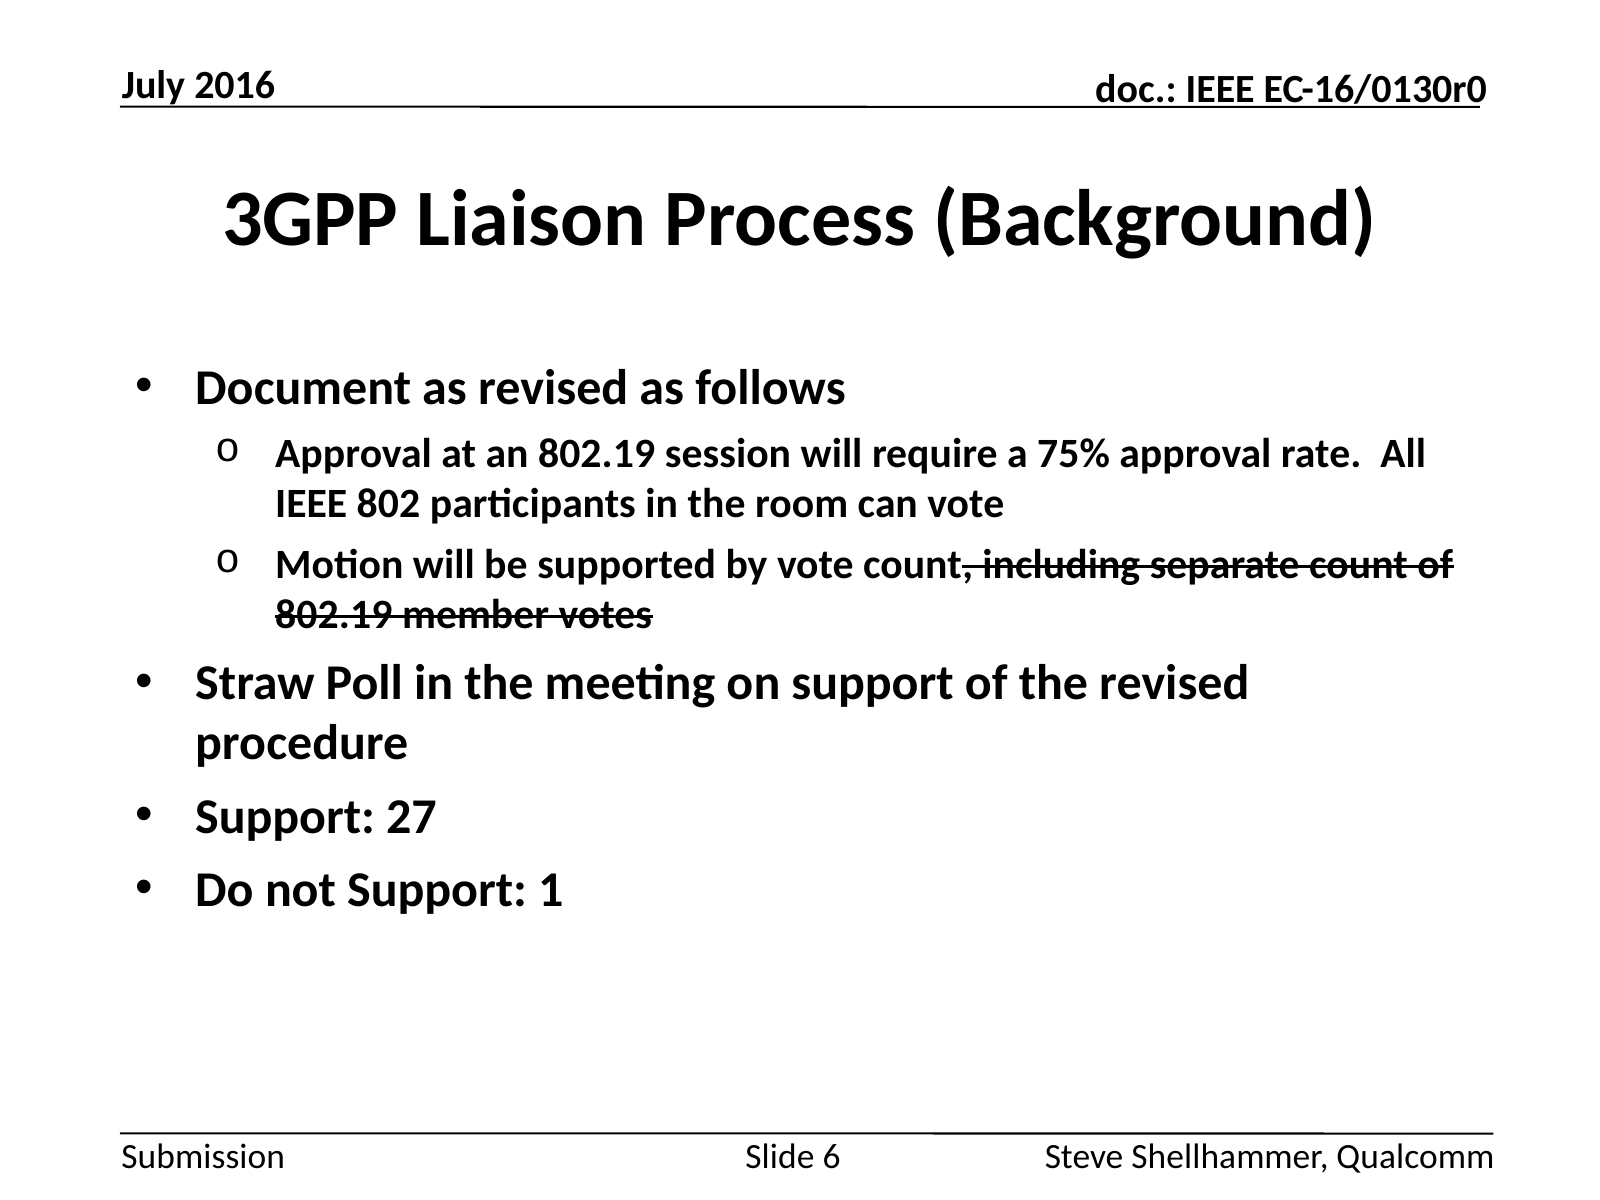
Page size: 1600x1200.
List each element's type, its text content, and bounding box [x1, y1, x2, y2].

list Document as revised as follows Approval at an 802.19 session will require a 75% approval rate. All IEEE 802 participants in the room can vote Motion will be supported by vote count, including separate count of 802.19 member votes Straw Poll in the meeting on support of the revised procedure Support: 27 Do not Support: 1 [119, 346, 1480, 1067]
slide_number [121, 58, 451, 107]
title 3GPP Liaison Process (Background) [119, 119, 1480, 307]
slide_number Slide 6 [733, 1132, 854, 1197]
footer Steve Shellhammer, Qualcomm [937, 1132, 1495, 1174]
